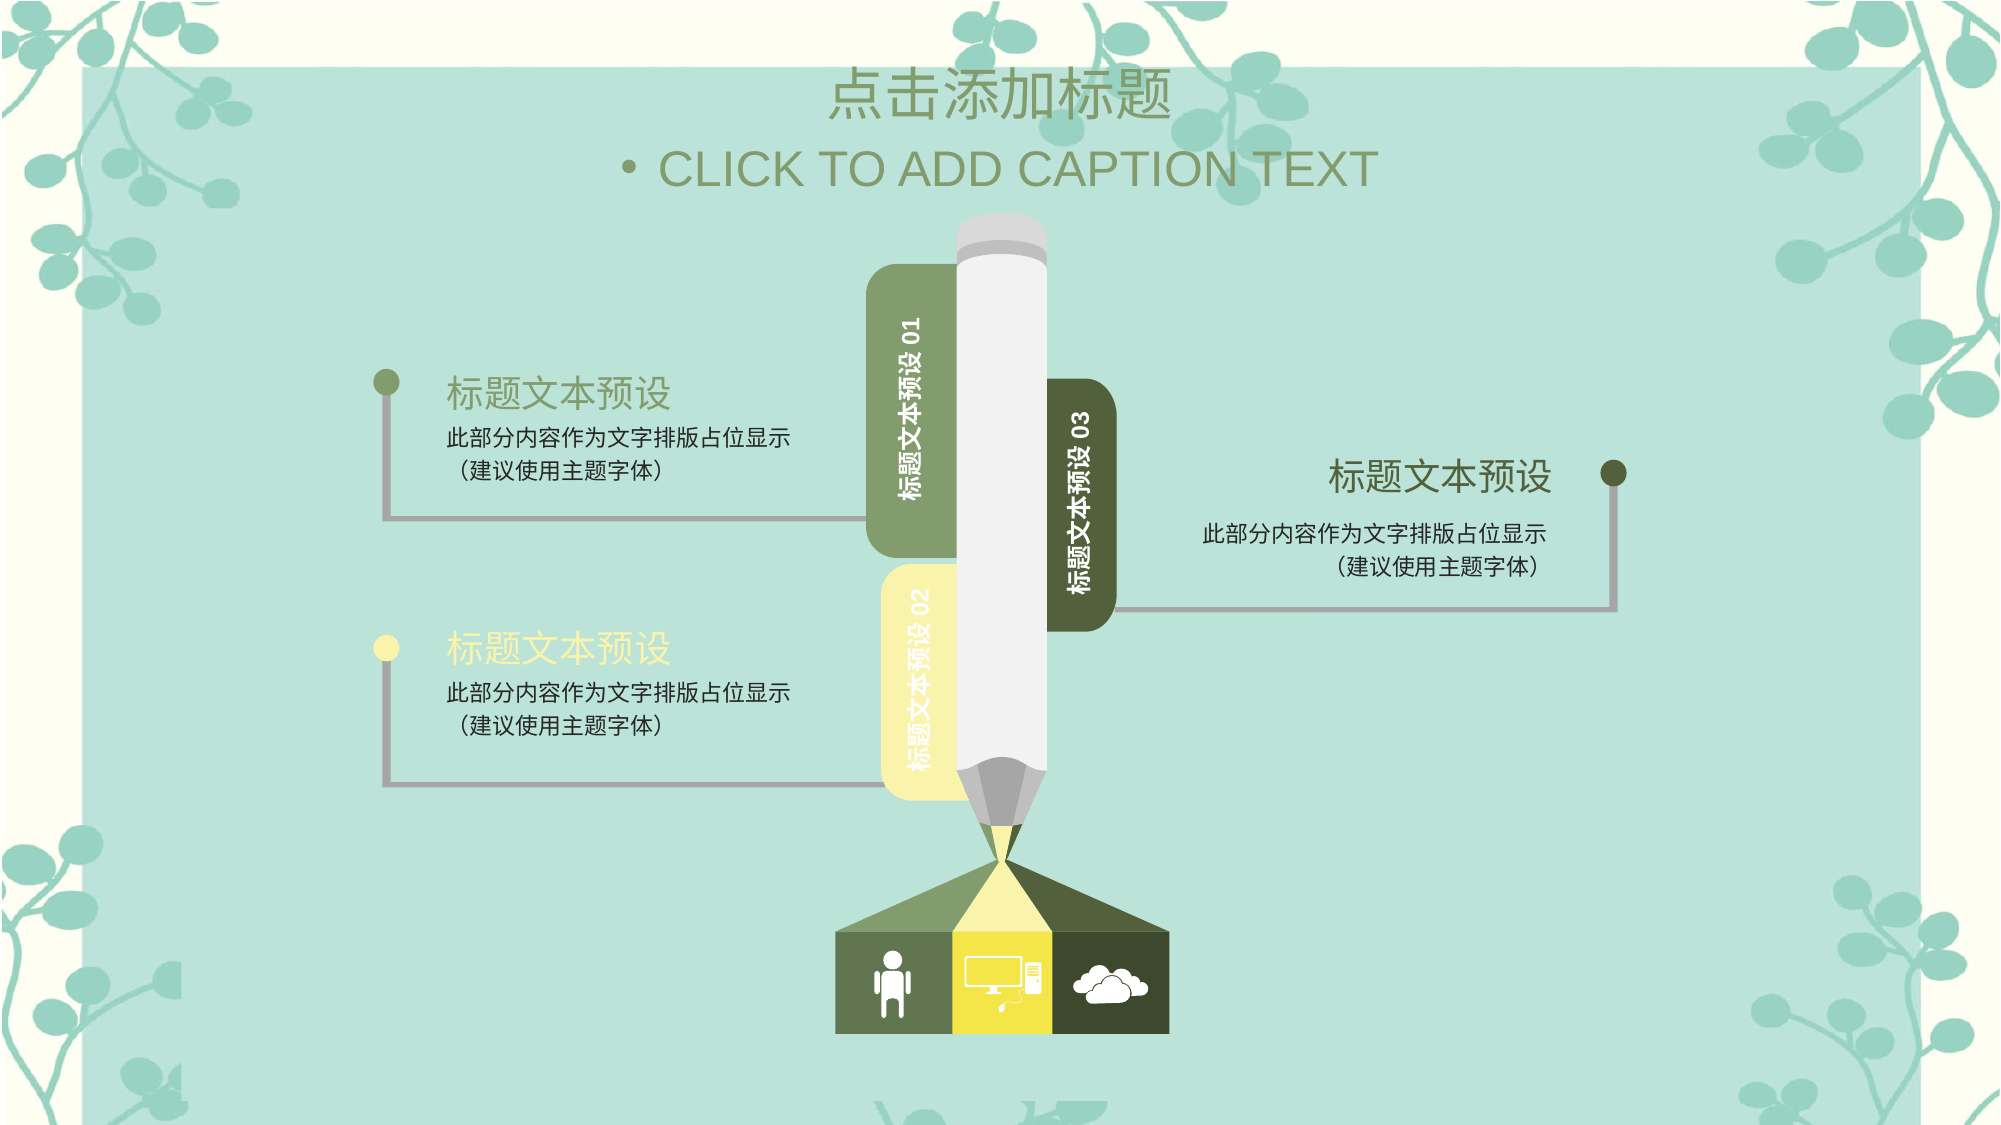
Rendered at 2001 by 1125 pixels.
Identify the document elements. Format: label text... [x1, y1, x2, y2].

text_box [1601, 459, 1627, 487]
text_box [373, 634, 399, 662]
text_box CLICK TO ADD CAPTION TEXT [549, 135, 1450, 180]
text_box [373, 368, 835, 522]
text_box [399, 622, 864, 765]
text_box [835, 212, 1170, 1034]
text_box 点击添加标题 [383, 58, 1617, 136]
text_box [382, 661, 835, 788]
text_box [1170, 486, 1618, 613]
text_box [1136, 450, 1601, 593]
picture [4, 2, 2000, 1125]
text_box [399, 367, 864, 510]
